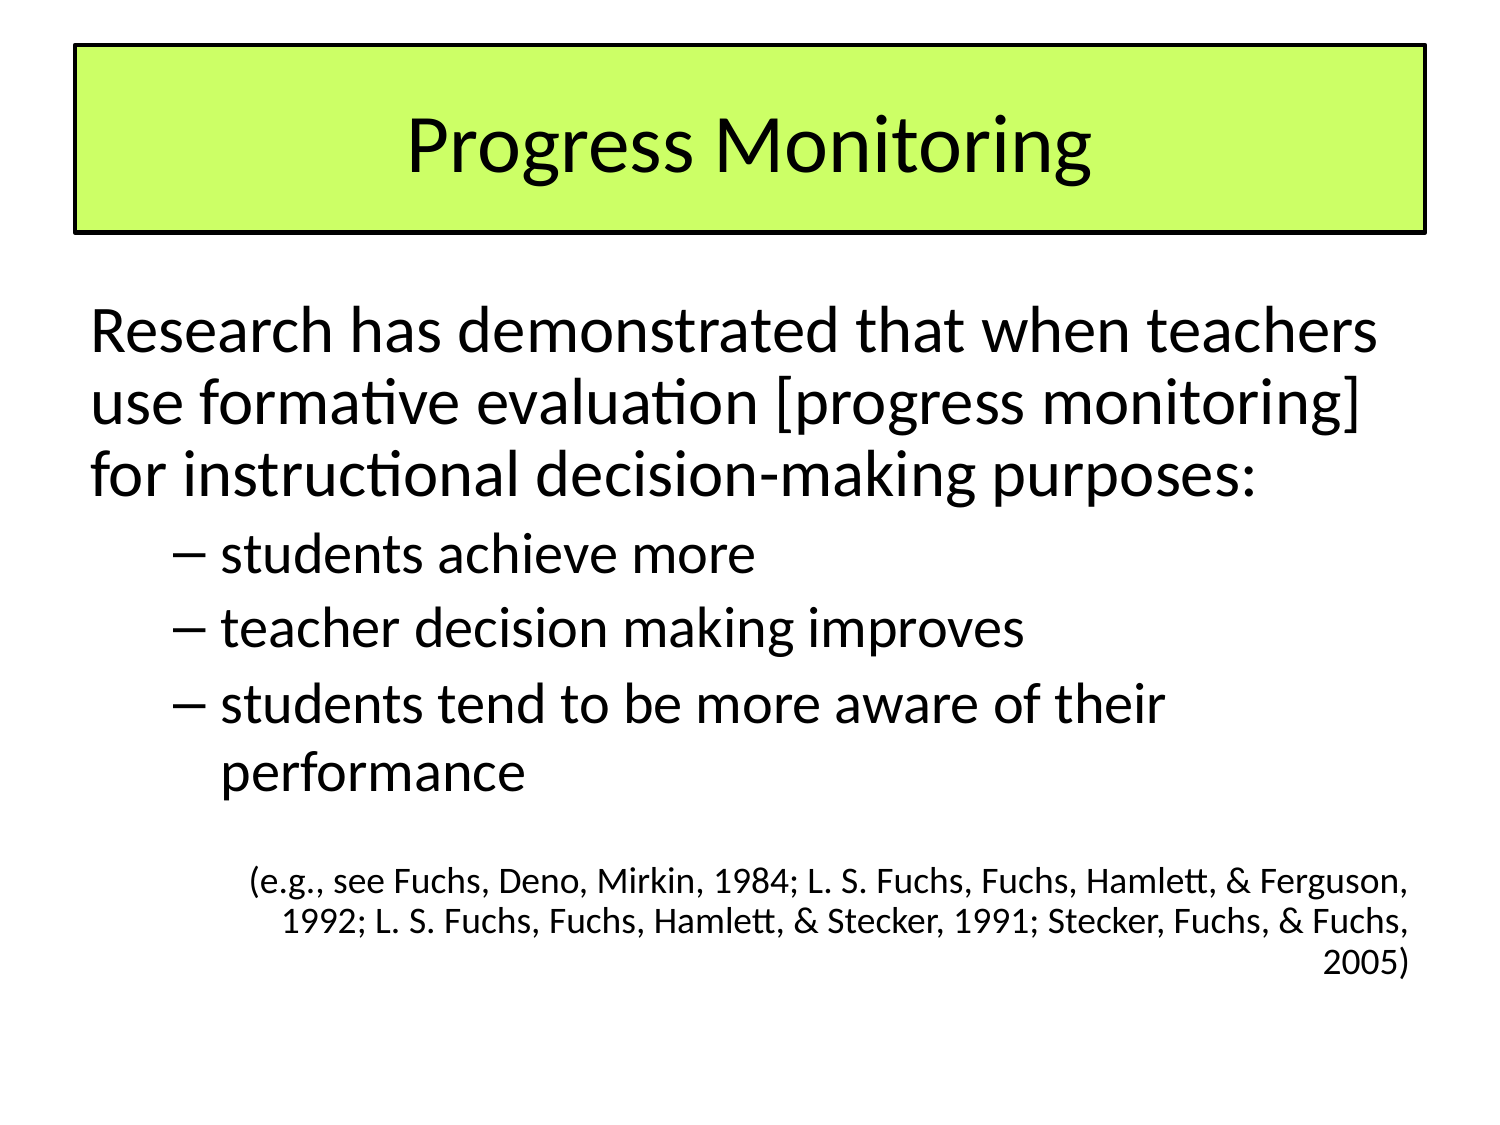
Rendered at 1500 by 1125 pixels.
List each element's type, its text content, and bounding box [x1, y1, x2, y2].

list Research has demonstrated that when teachers use formative evaluation [progress monitoring] for instructional decision-making purposes: students achieve more teacher decision making improves students tend to be more aware of their performance (e.g., see Fuchs, Deno, Mirkin, 1984; L. S. Fuchs, Fuchs, Hamlett, & Ferguson, 1992; L. S. Fuchs, Fuchs, Hamlett, & Stecker, 1991; Stecker, Fuchs, & Fuchs, 2005) [75, 287, 1425, 1030]
title Progress Monitoring [75, 45, 1425, 233]
